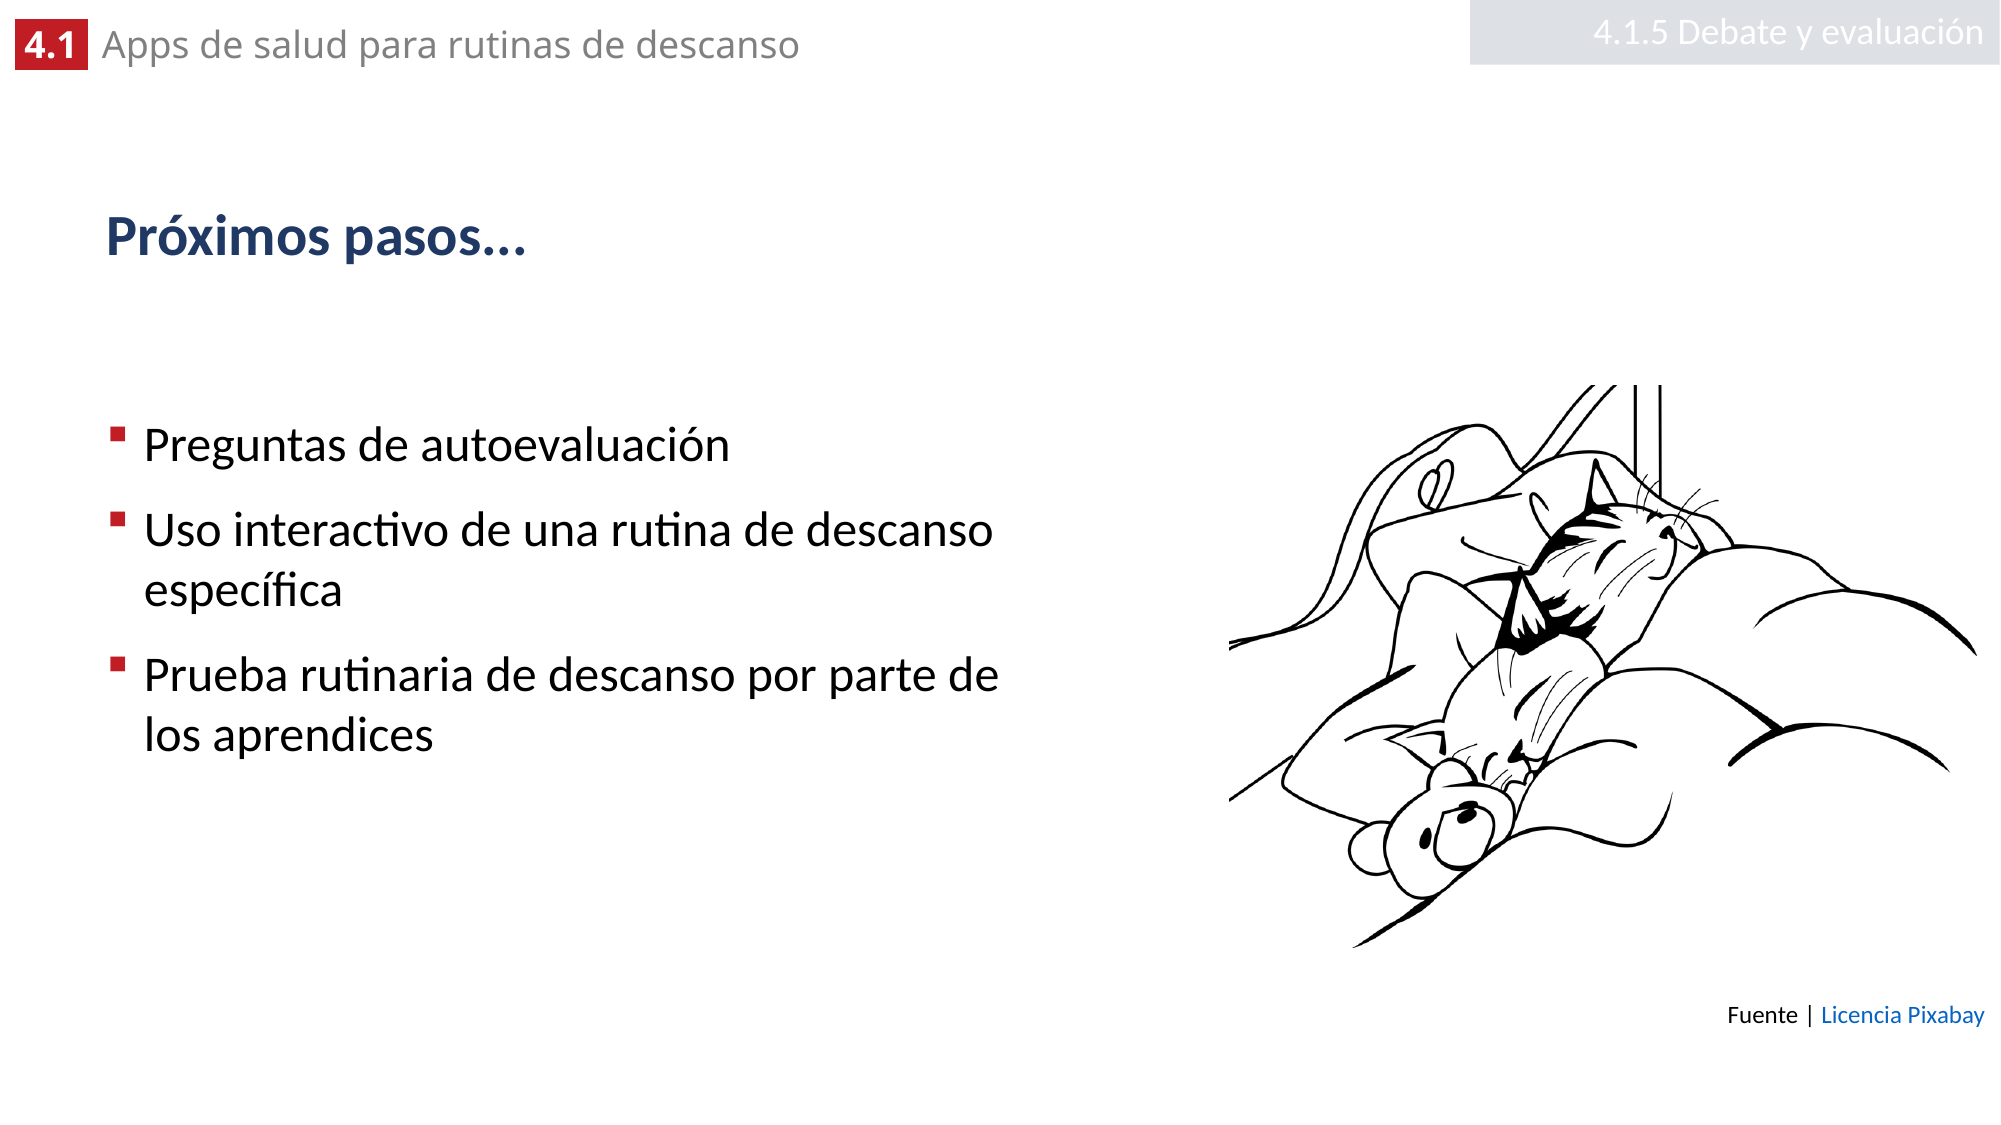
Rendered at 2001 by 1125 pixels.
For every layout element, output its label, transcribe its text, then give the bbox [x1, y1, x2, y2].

text_box Fuente | Licencia Pixabay [1604, 991, 2000, 1036]
text_box 4.1.5 Debate y evaluación [1470, 0, 2000, 65]
title Próximos pasos... [91, 177, 1906, 297]
list Preguntas de autoevaluación Uso interactivo de una rutina de descanso específica Prueba rutinaria de descanso por parte de los aprendices [91, 403, 1070, 1051]
picture [1229, 385, 1980, 948]
